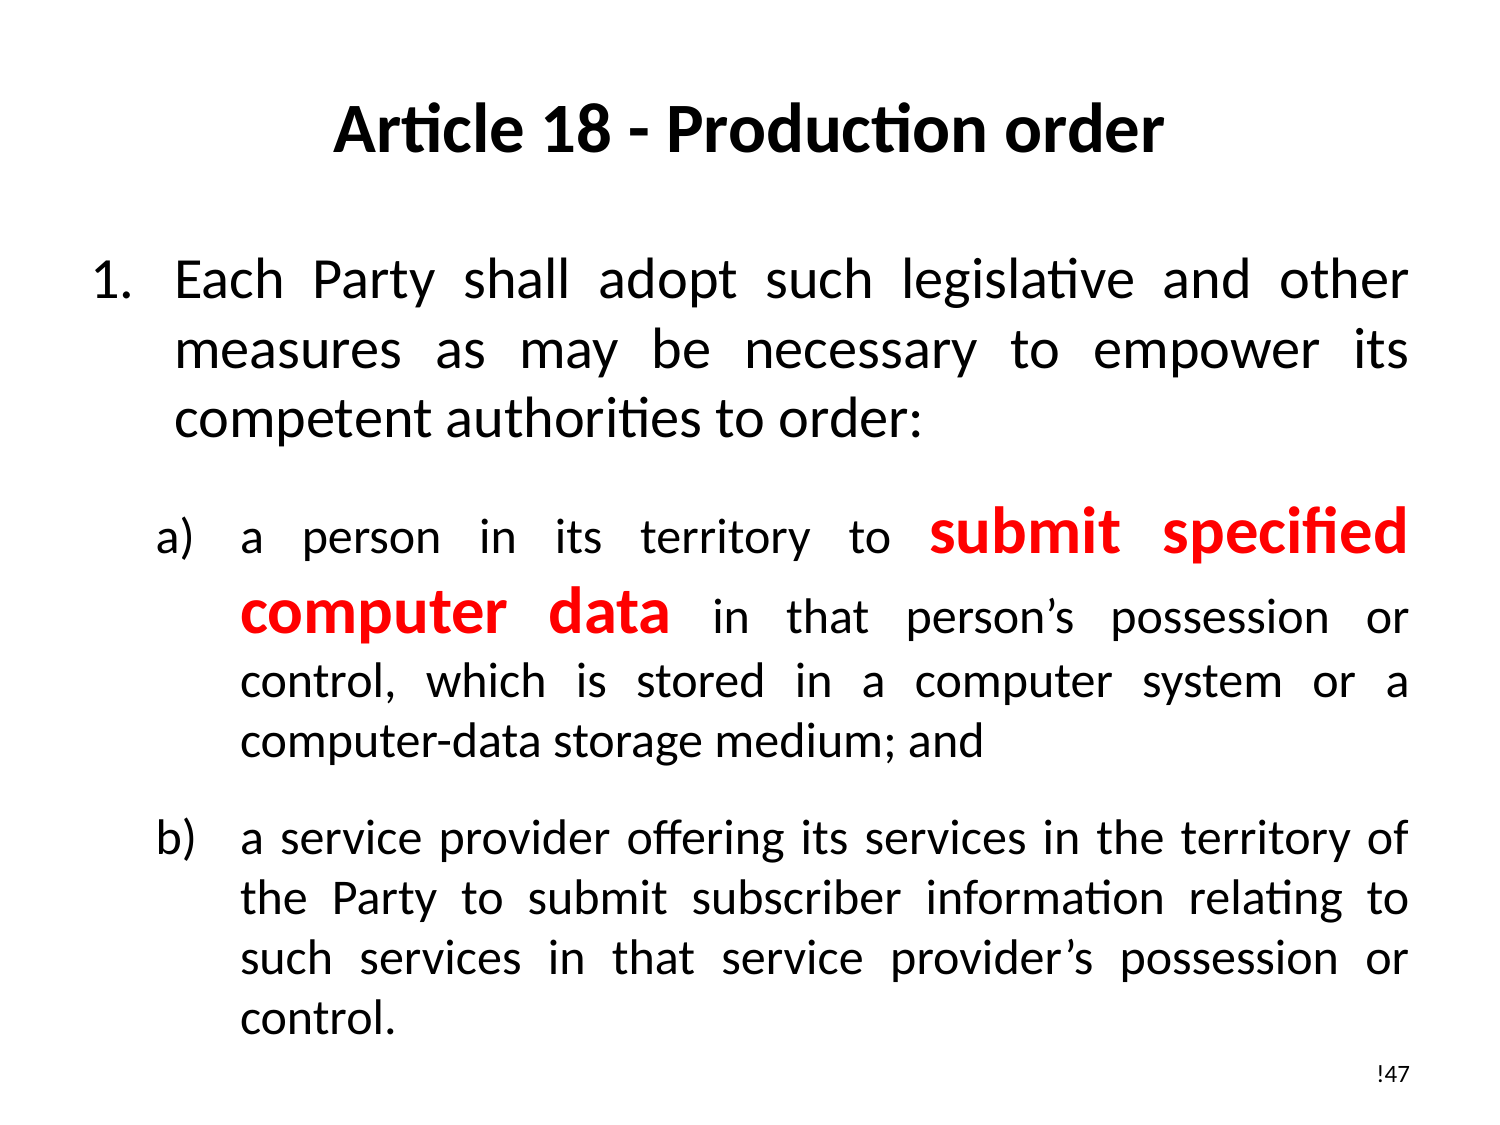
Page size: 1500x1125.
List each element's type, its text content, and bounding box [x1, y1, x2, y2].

list Each Party shall adopt such legislative and other measures as may be necessary to empower its competent authorities to order: a person in its territory to submit specified computer data in that person’s possession or control, which is stored in a computer system or a computer-data storage medium; and a service provider offering its services in the territory of the Party to submit subscriber information relating to such services in that service provider’s possession or control. [74, 232, 1426, 1053]
slide_number !47 [1074, 1042, 1425, 1103]
title Article 18 - Production order [74, 44, 1426, 204]
